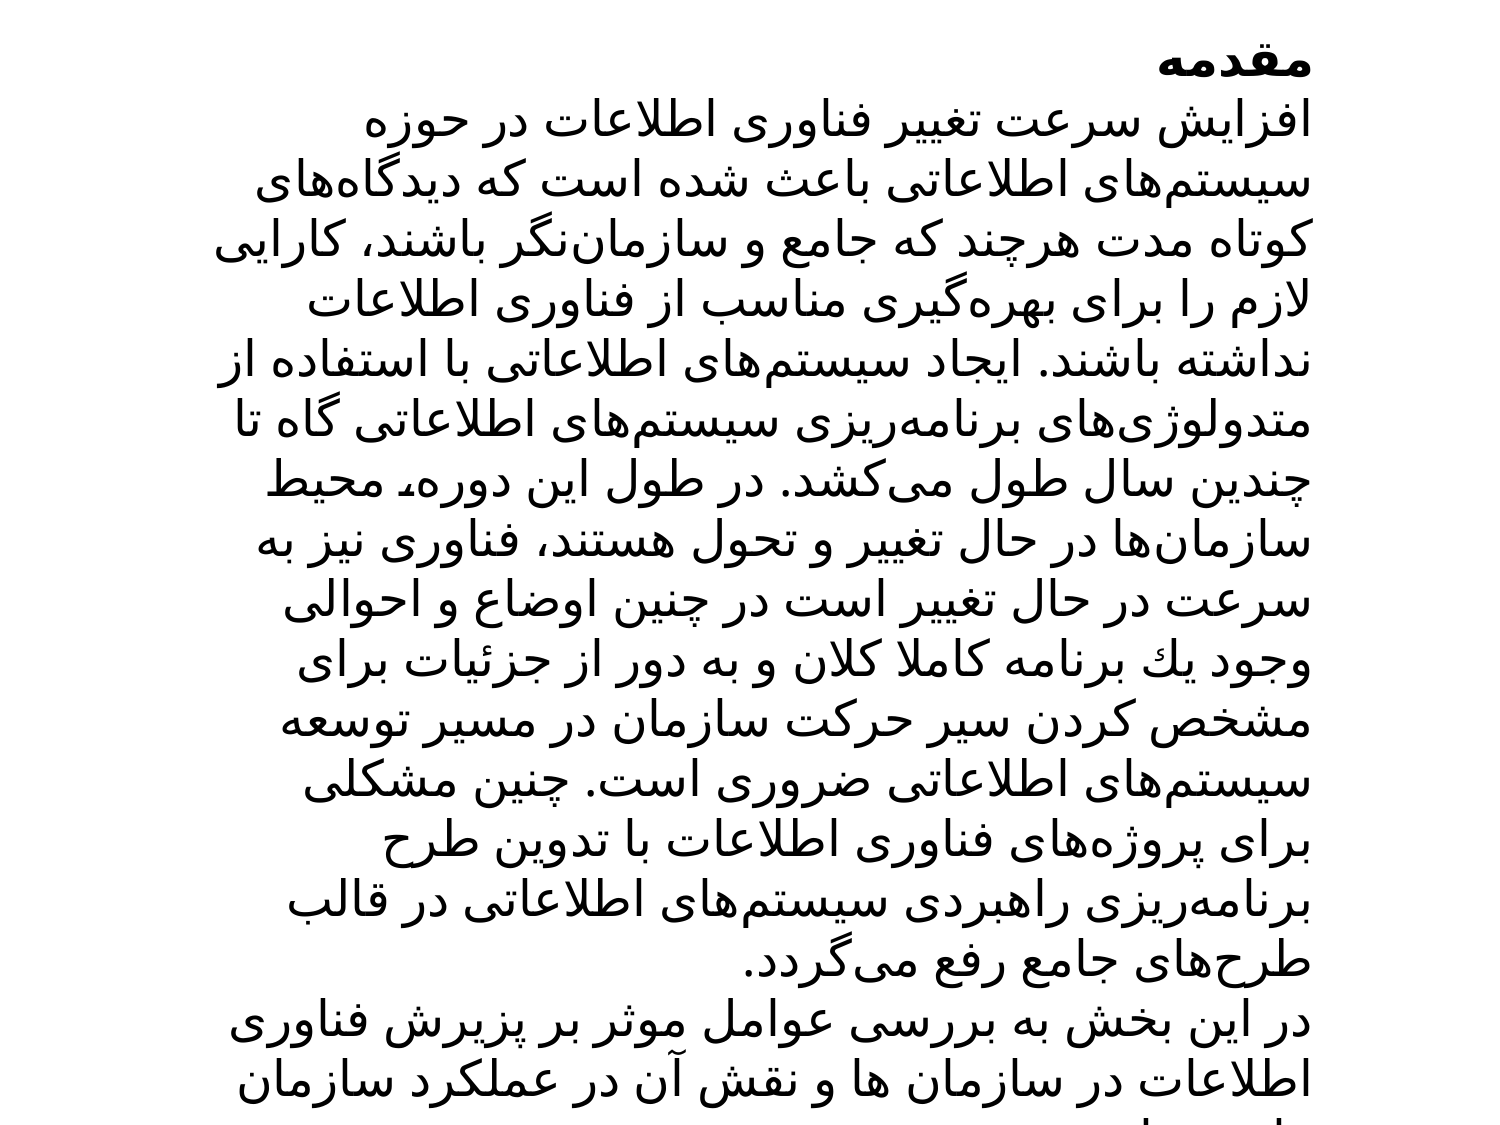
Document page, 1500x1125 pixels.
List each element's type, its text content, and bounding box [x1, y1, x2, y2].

text_box مقدمه افزایش سرعت تغییر فناوری اطلاعات در حوزه سیستم‌های اطلاعاتی باعث شده است كه دیدگاه‌های كوتاه مدت هرچند كه جامع و سازمان‌نگر باشند، كارایی لازم را برای بهره‌گیری مناسب از فناوری اطلاعات نداشته باشند. ایجاد سیستم‌های اطلاعاتی با استفاده از متدولوژی‌های برنامه‌ریزی سیستم‌های اطلاعاتی گاه تا چندین سال طول می‌كشد. در طول این دوره، محیط سازمان‌ها در حال تغییر و تحول هستند، فناوری نیز به سرعت در حال تغییر است در چنین اوضاع و احوالی وجود یك برنامه كاملا كلان و به دور از جزئیات برای مشخص كردن سیر حركت سازمان در مسیر توسعه سیستم‌های اطلاعاتی ضروری است. چنین مشكلی برای پروژه‌های فناوری اطلاعات با تدوین طرح برنامه‌ریزی راهبردی سیستم‌های اطلاعاتی در قالب طرح‌های جامع رفع می‌گردد. در این بخش به بررسی عوامل موثر بر پزیرش فناوری اطلاعات در سازمان ها و نقش آن در عملکرد سازمان ها میپردازیم. [194, 19, 1329, 1125]
